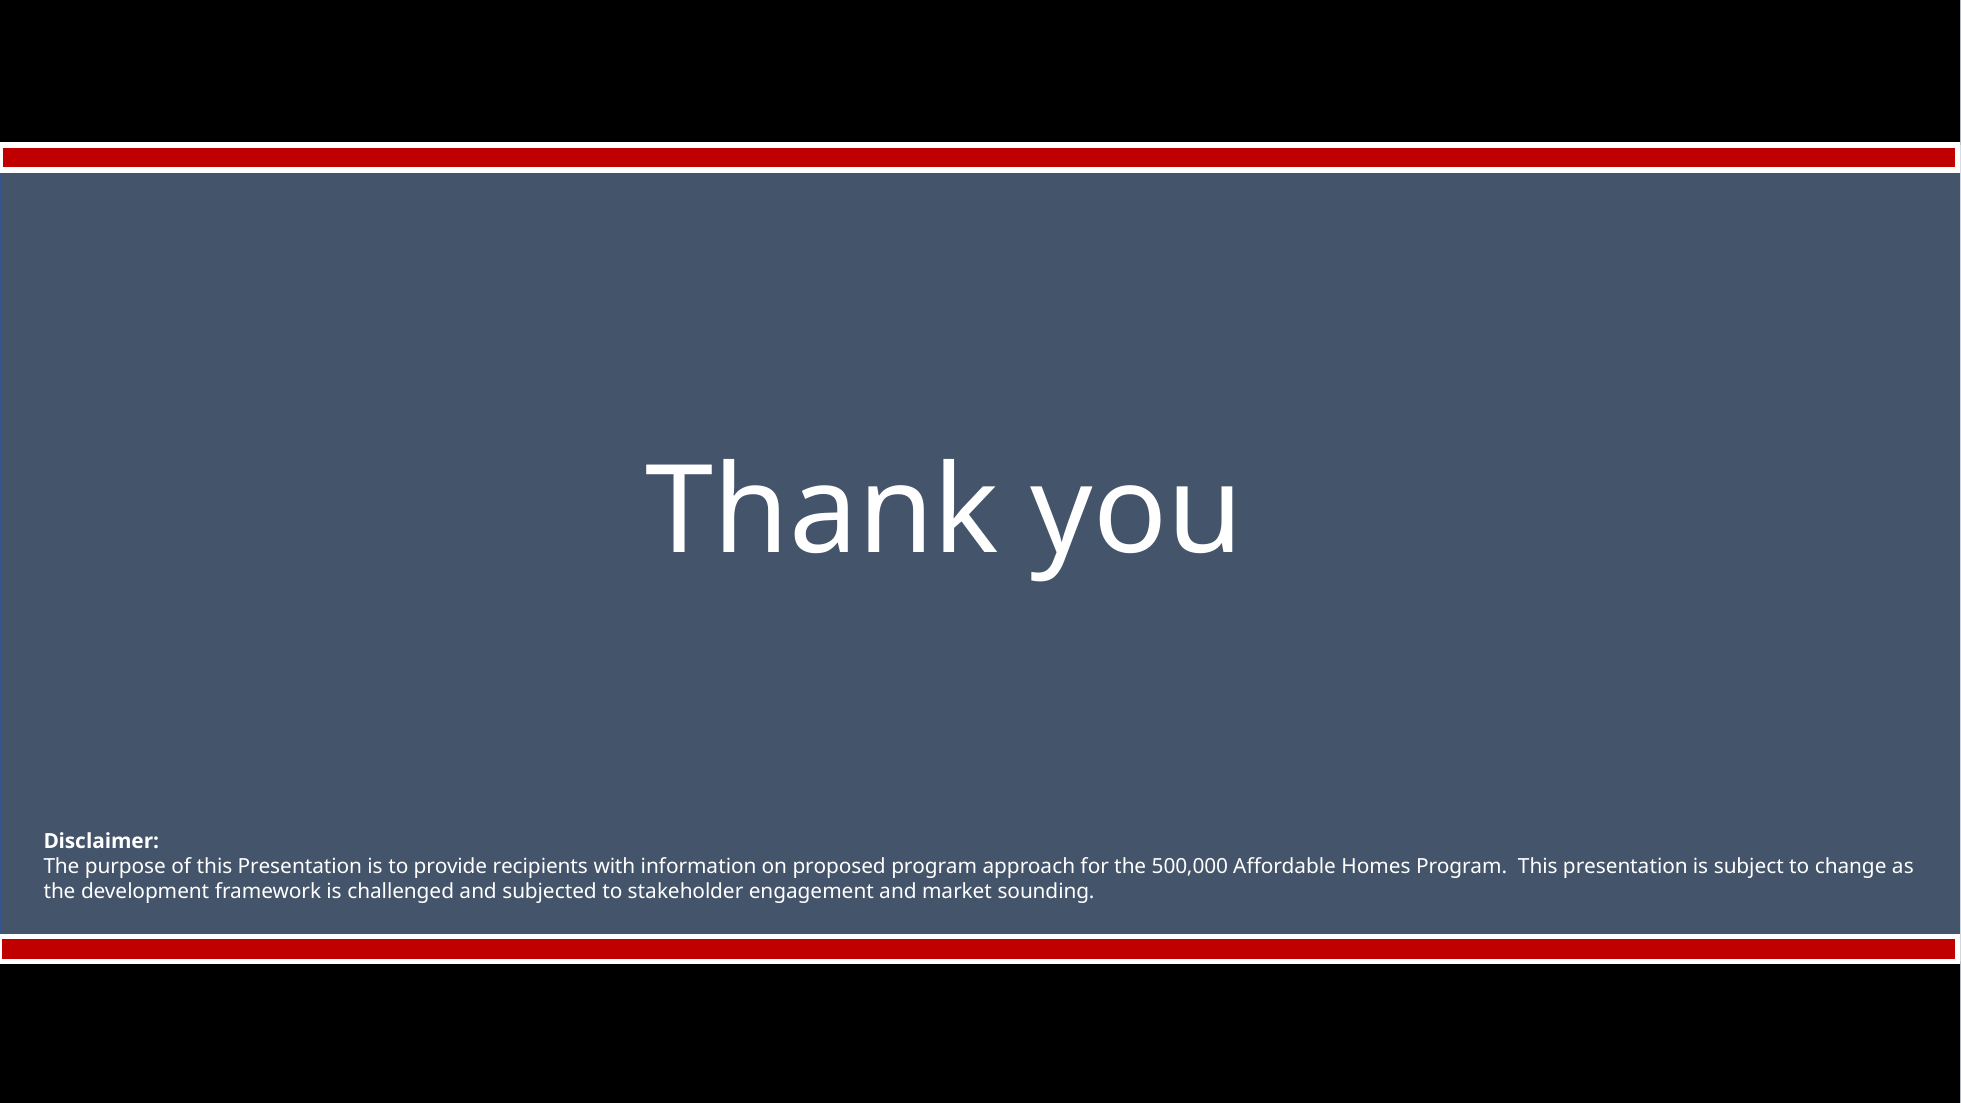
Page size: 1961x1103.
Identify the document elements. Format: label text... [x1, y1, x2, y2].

text_box Disclaimer: The purpose of this Presentation is to provide recipients with information on proposed program approach for the 500,000 Affordable Homes Program. This presentation is subject to change as the development framework is challenged and subjected to stakeholder engagement and market sounding. [28, 820, 1929, 911]
title Thank you [471, 171, 1418, 587]
text_box [0, 144, 1959, 171]
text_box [0, 936, 1961, 1103]
text_box [0, 146, 1961, 936]
text_box [0, 0, 1961, 146]
